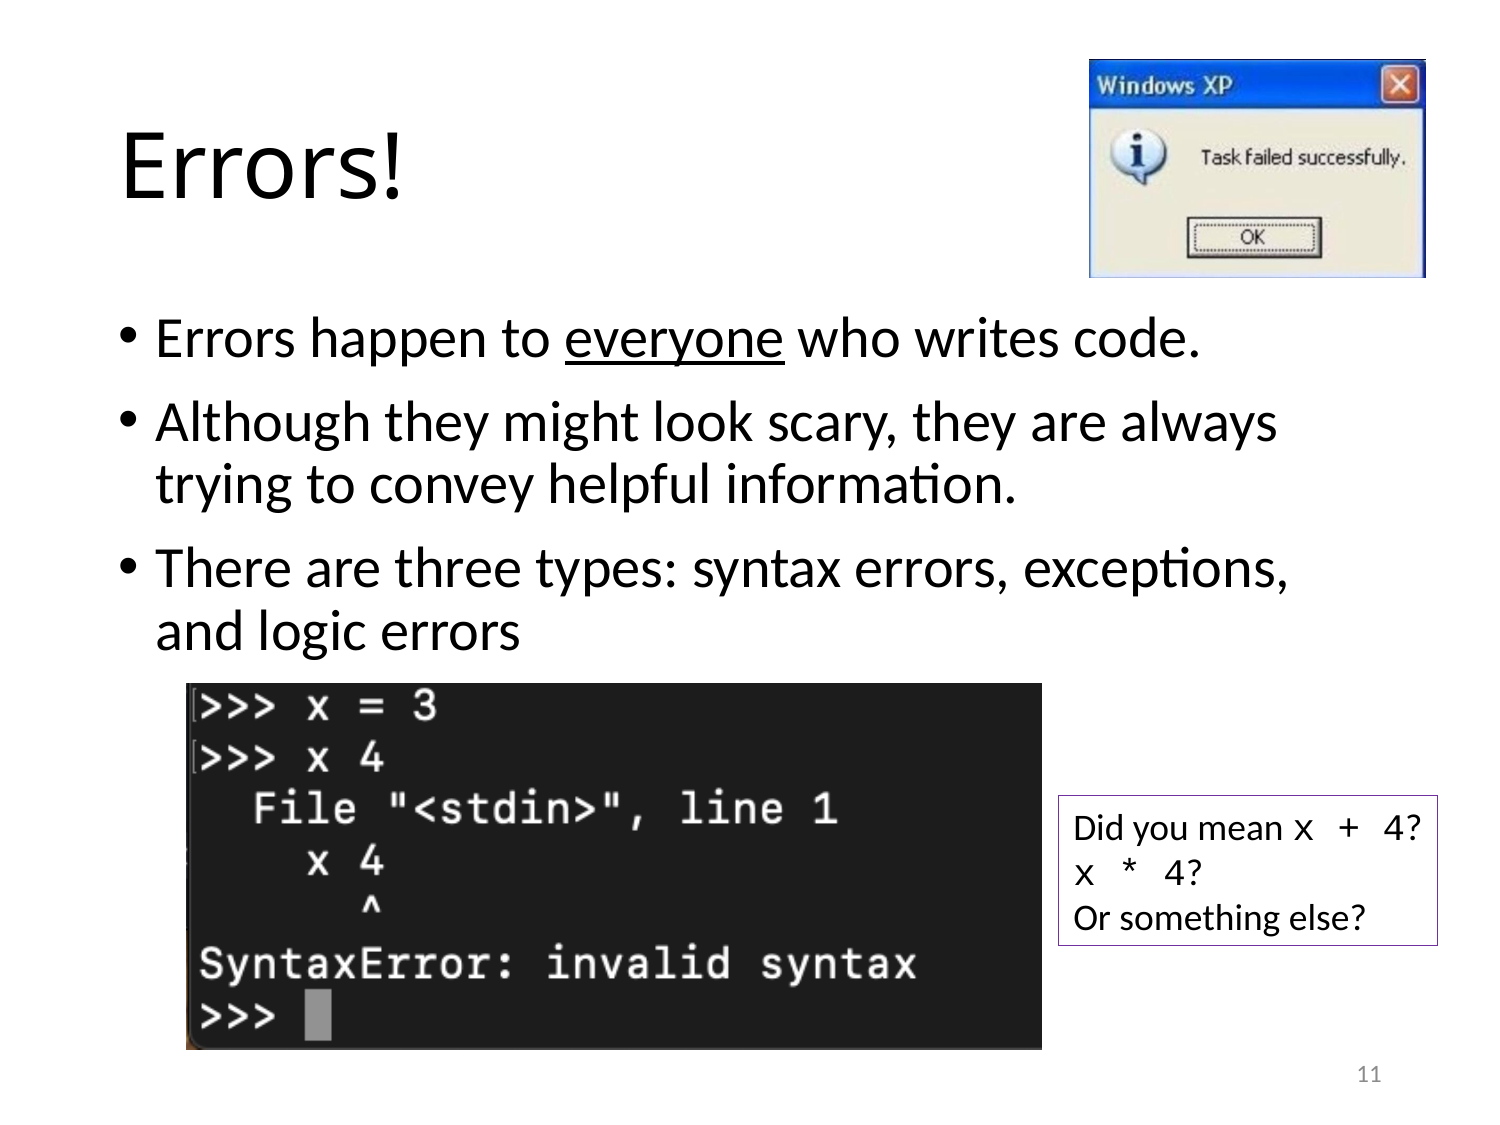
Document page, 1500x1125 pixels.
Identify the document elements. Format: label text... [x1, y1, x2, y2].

list Errors happen to everyone who writes code. Although they might look scary, they are always trying to convey helpful information. There are three types: syntax errors, exceptions, and logic errors [103, 299, 1397, 1014]
picture [1089, 59, 1426, 278]
text_box Did you mean x + 4? x * 4? Or something else? [1058, 795, 1438, 946]
slide_number 11 [1059, 1042, 1397, 1103]
title Errors! [103, 59, 1089, 278]
picture [186, 683, 1042, 1050]
